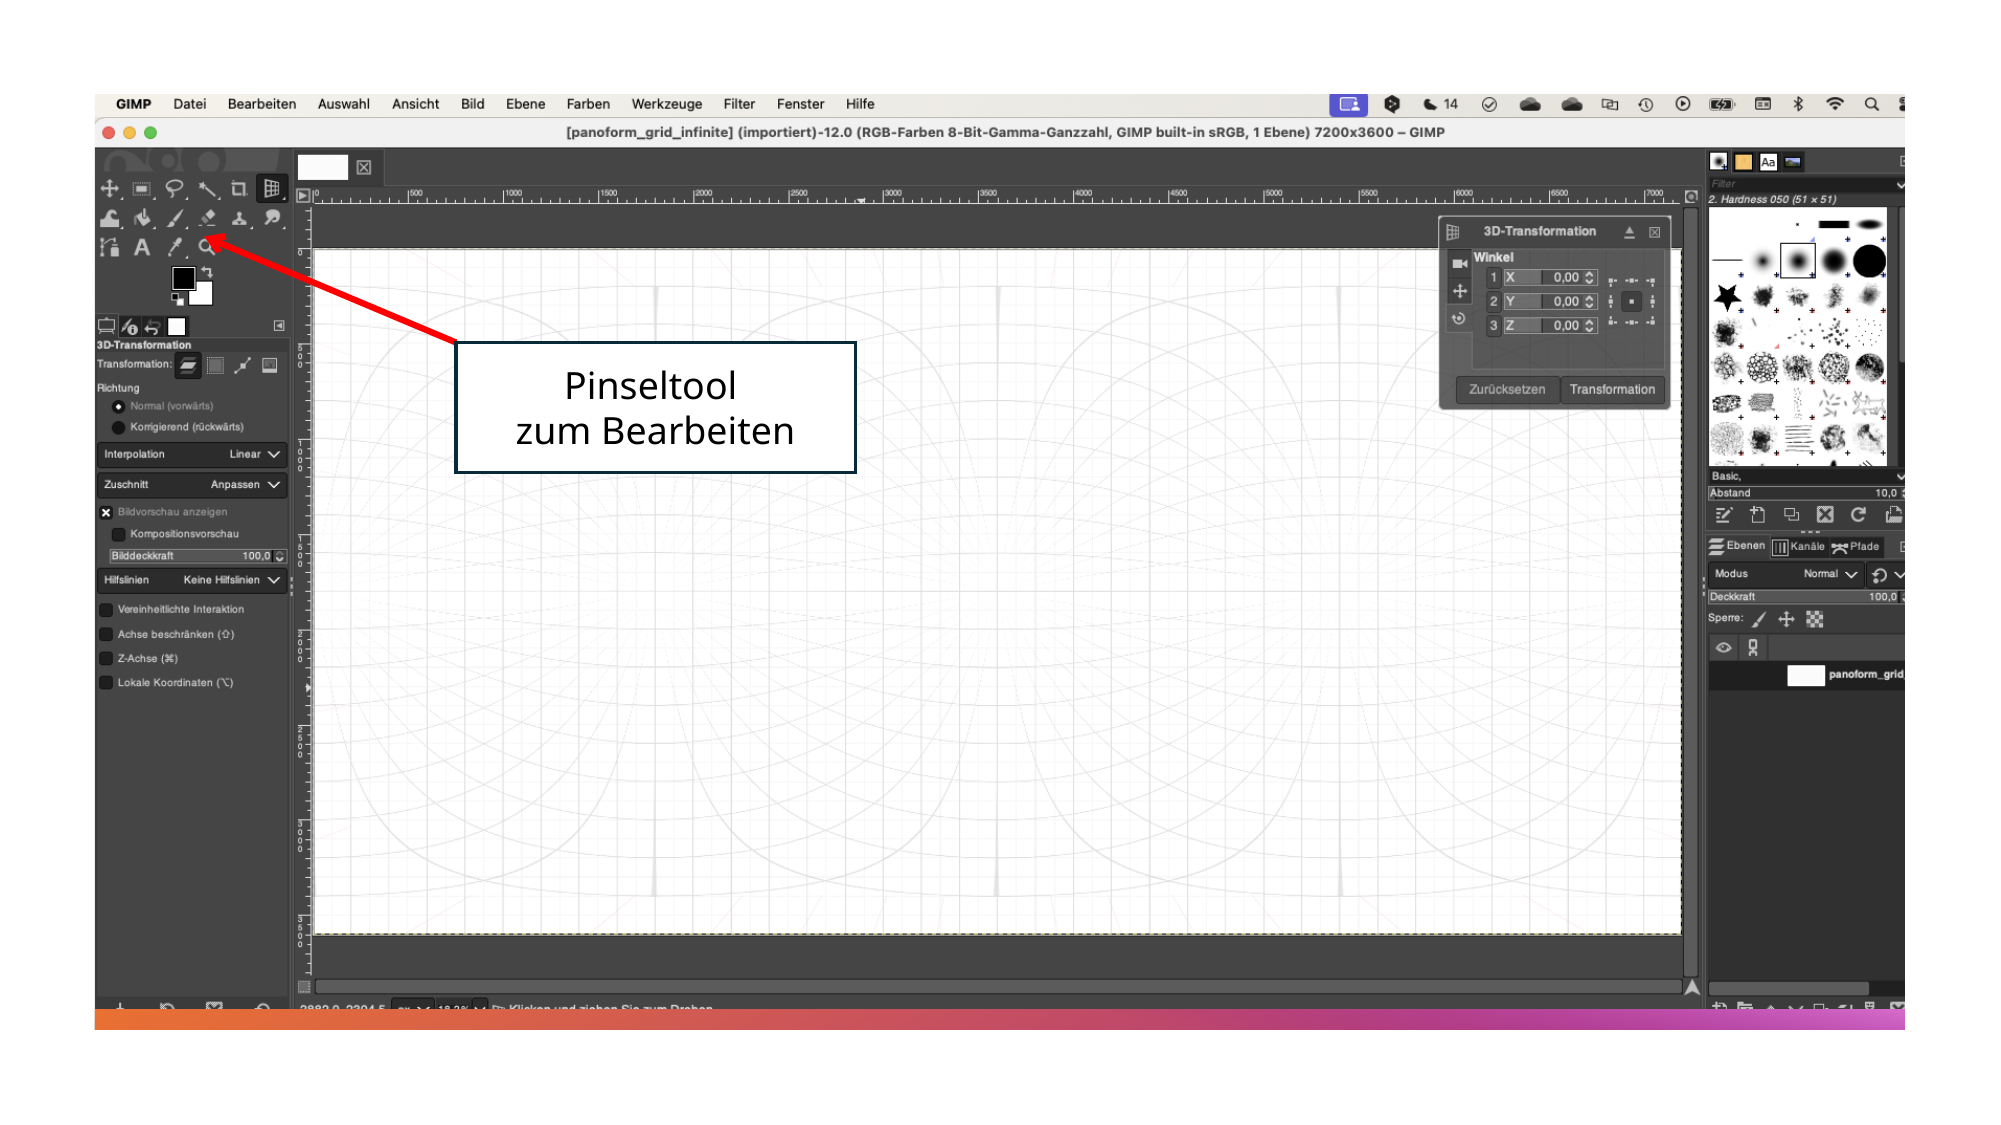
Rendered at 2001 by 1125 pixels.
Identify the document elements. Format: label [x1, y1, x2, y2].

text_box [94, 1009, 1906, 1031]
list [94, 94, 1906, 1009]
text_box [203, 236, 457, 344]
